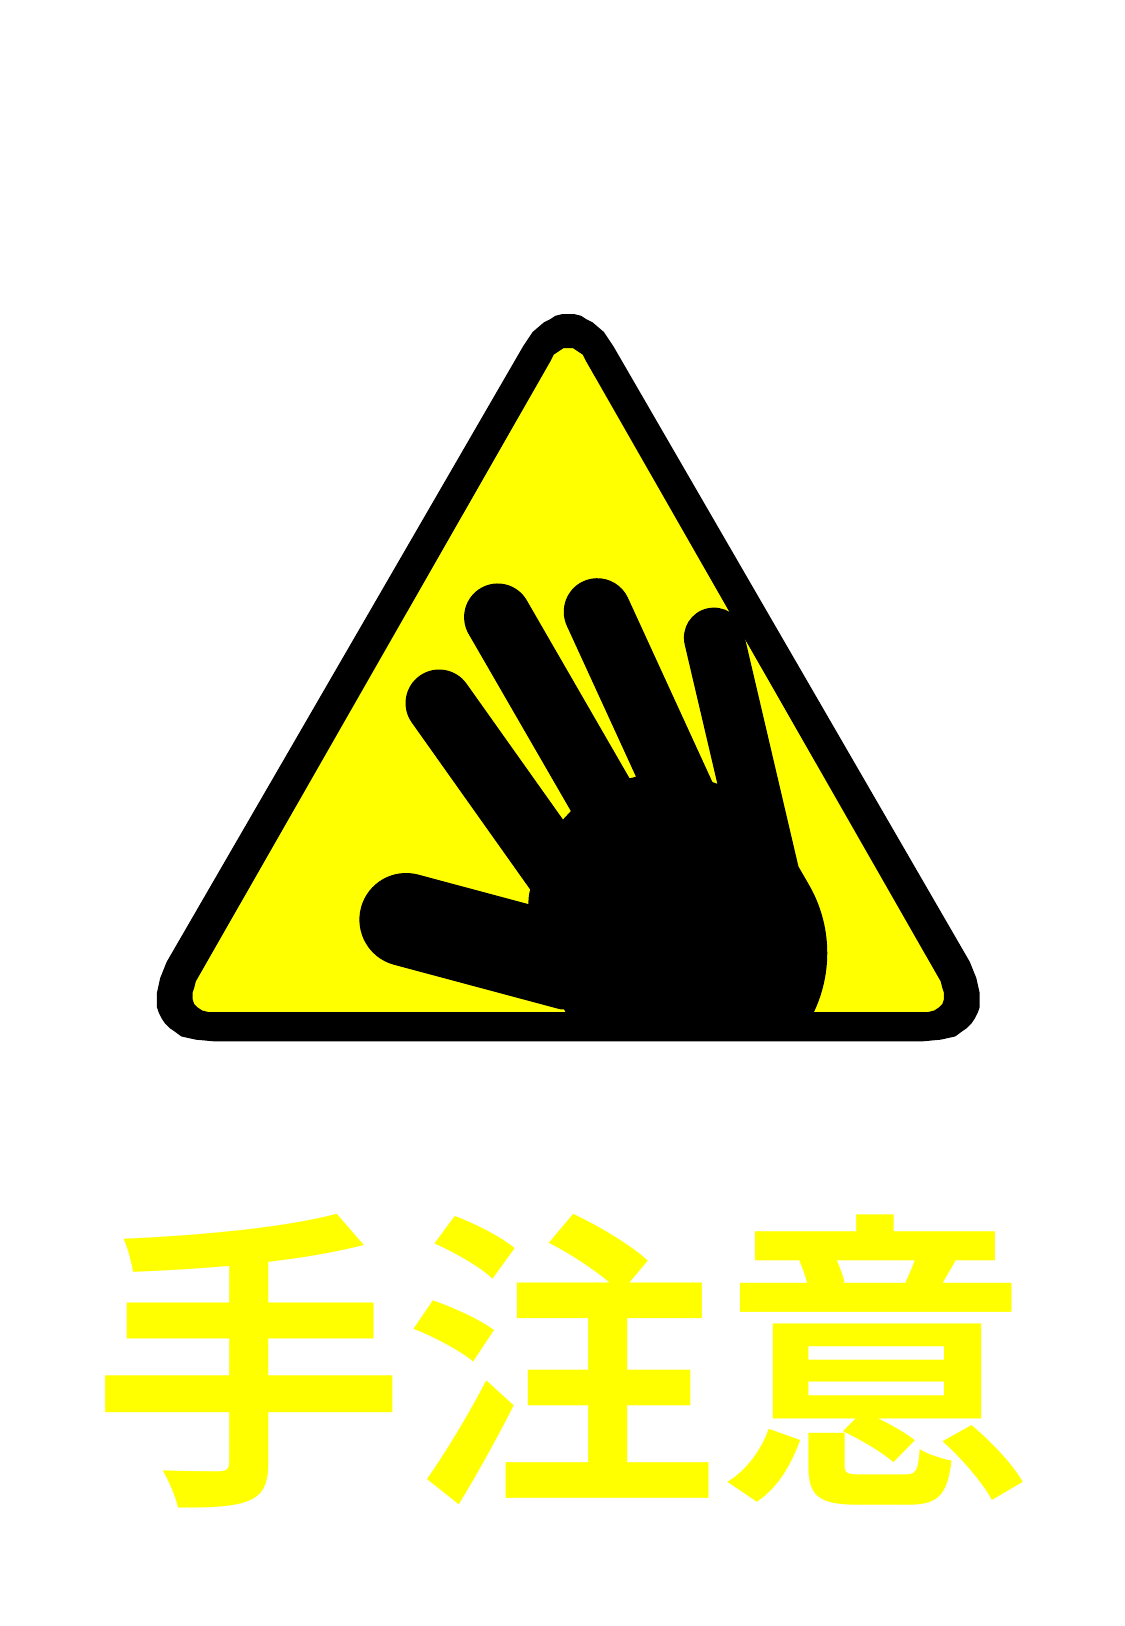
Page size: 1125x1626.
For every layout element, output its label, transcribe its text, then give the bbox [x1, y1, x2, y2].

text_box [156, 313, 980, 1042]
text_box 手注意 [0, 1160, 1125, 1551]
